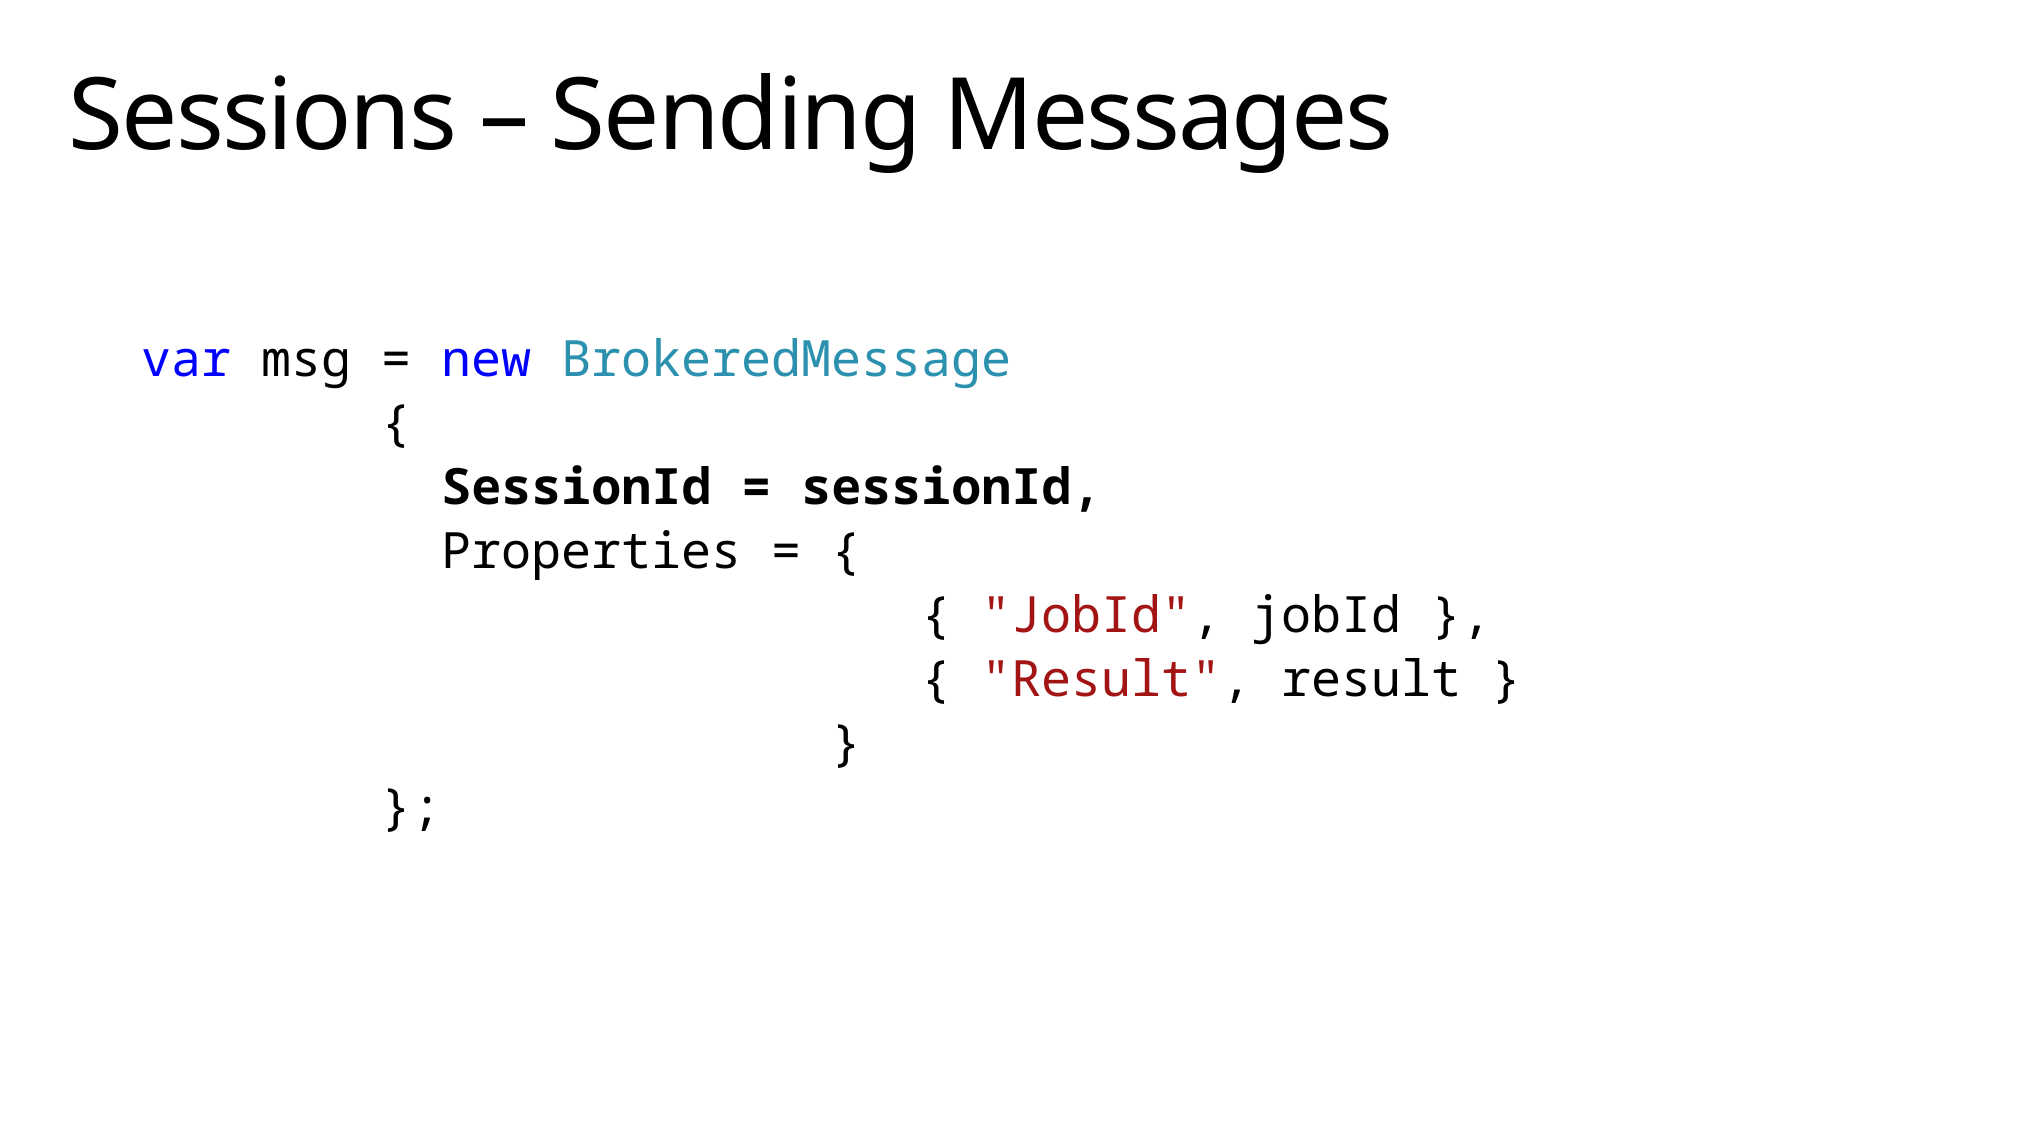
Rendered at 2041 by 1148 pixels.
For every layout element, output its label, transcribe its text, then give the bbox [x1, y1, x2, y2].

list var msg = new BrokeredMessage { SessionId = sessionId, Properties = { { "JobId", jobId }, { "Result", result } } }; [87, 318, 1953, 851]
title Sessions – Sending Messages [45, 48, 1996, 199]
